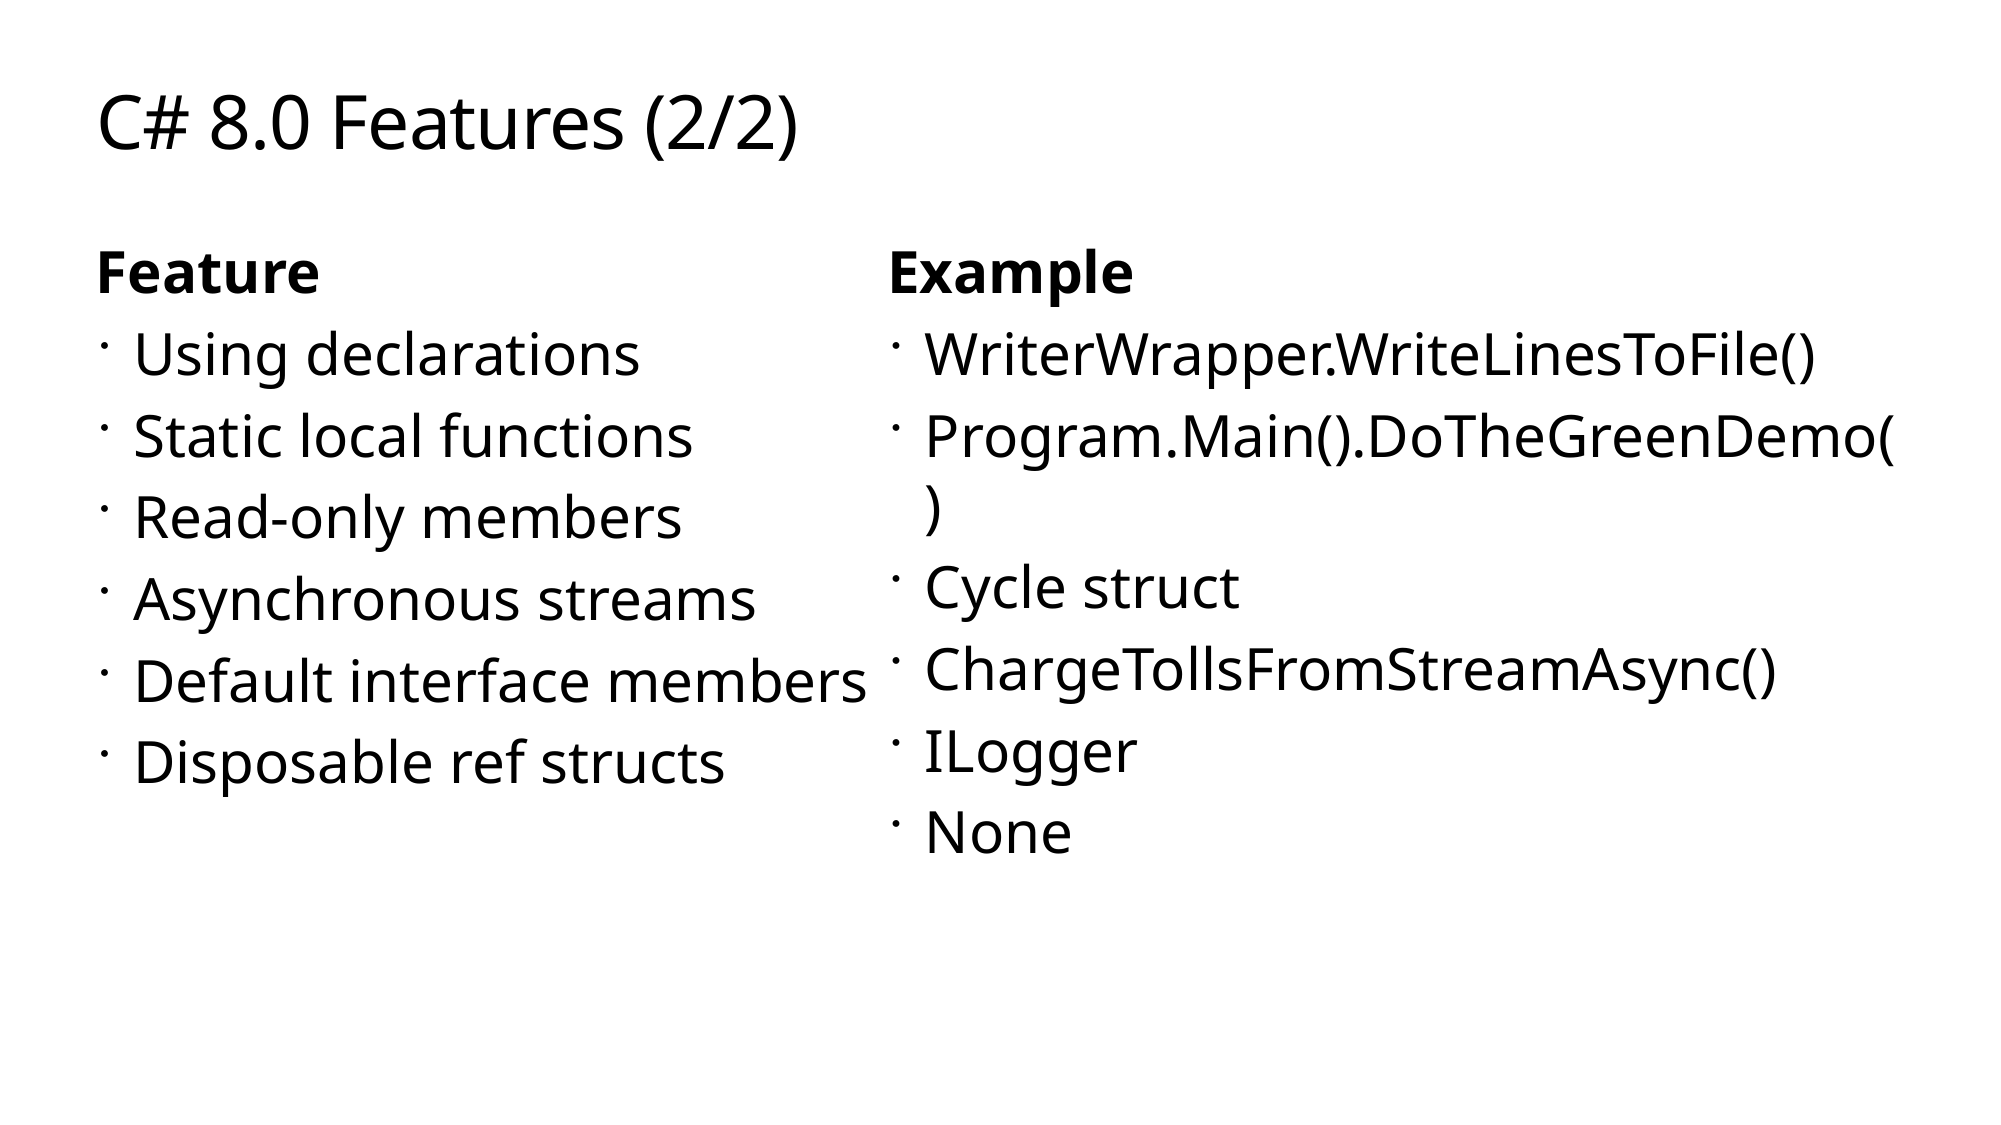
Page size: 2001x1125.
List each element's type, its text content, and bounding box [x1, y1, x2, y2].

list Feature Using declarations Static local functions Read-only members Asynchronous streams Default interface members Disposable ref structs [95, 235, 951, 900]
title C# 8.0 Features (2/2) [96, 75, 1904, 166]
list Example WriterWrapper.WriteLinesToFile() Program.Main().DoTheGreenDemo() Cycle struct ChargeTollsFromStreamAsync() ILogger None [887, 235, 1905, 815]
